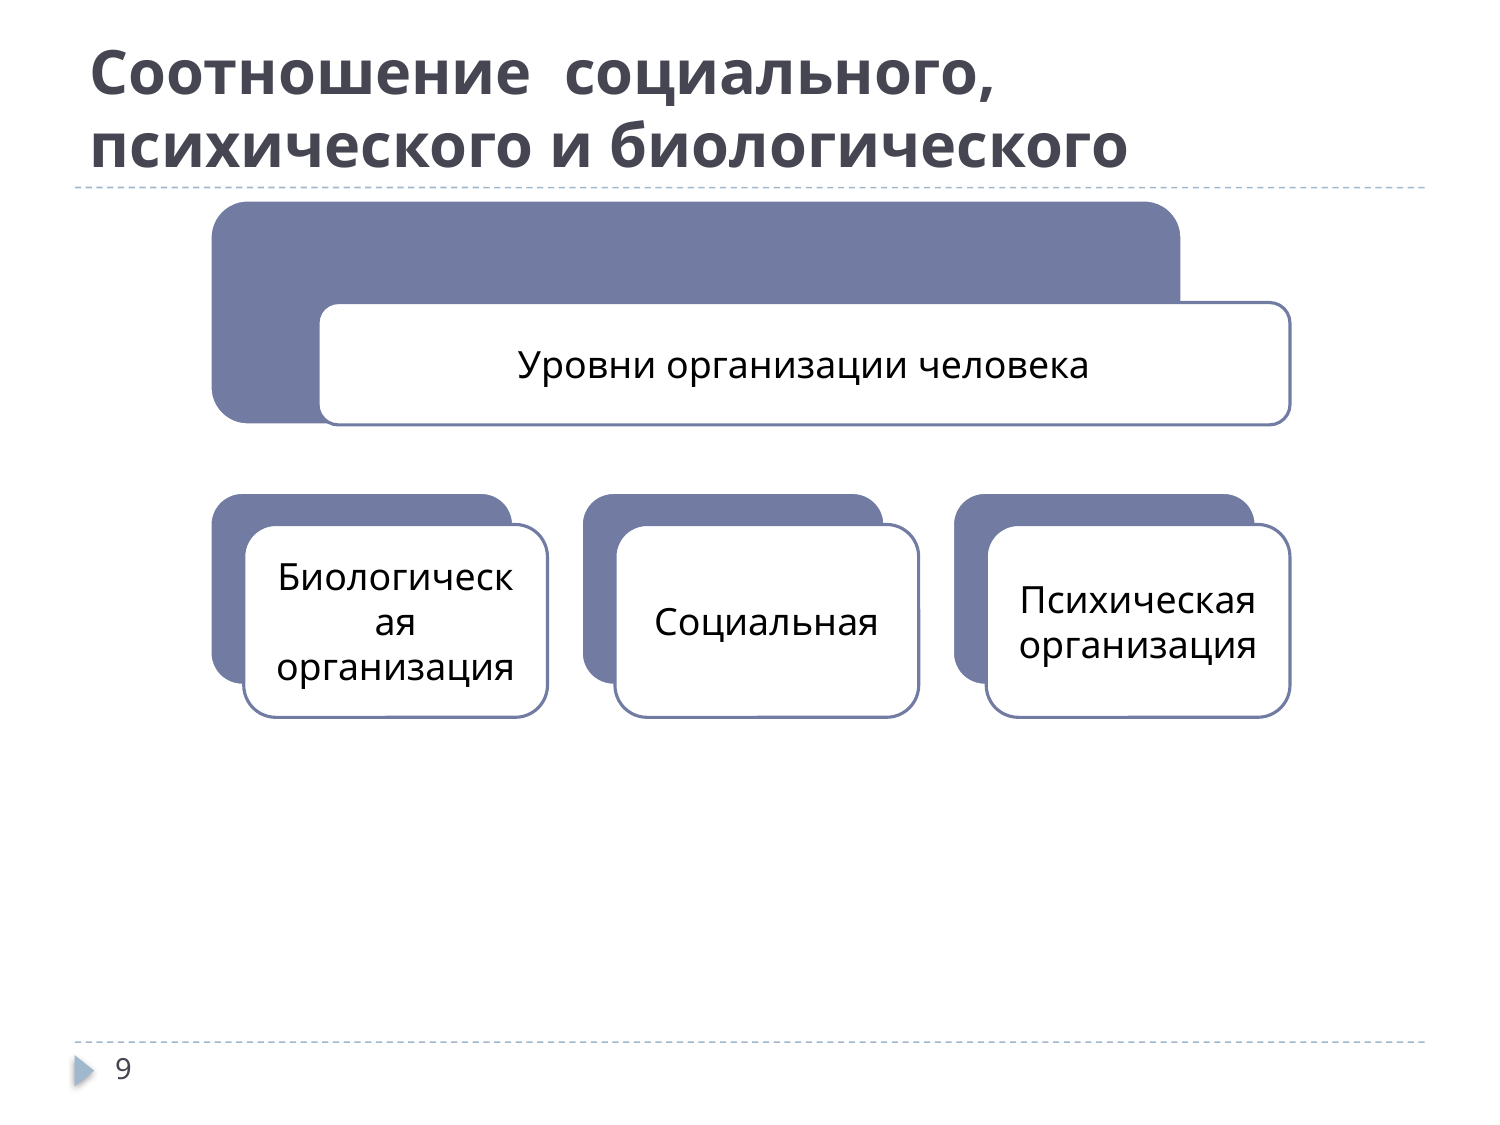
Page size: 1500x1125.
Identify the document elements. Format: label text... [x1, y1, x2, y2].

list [74, 199, 1426, 1011]
slide_number 9 [100, 1042, 426, 1103]
title Соотношение социального, психического и биологического [75, 24, 1425, 188]
